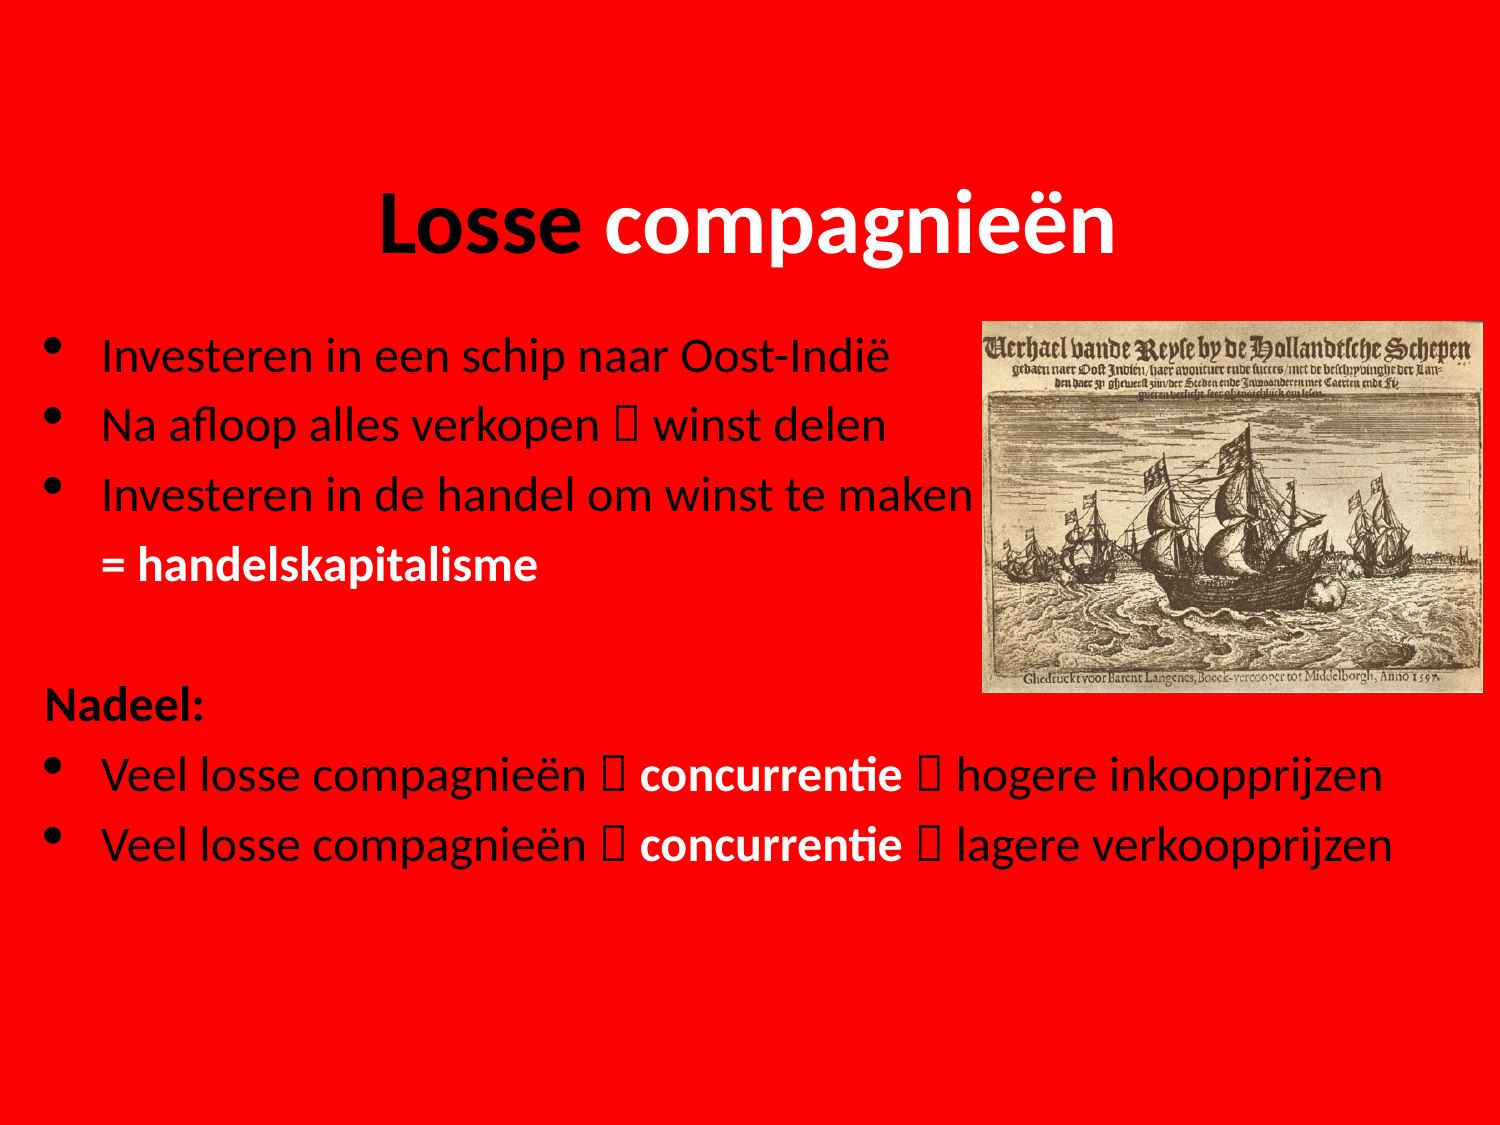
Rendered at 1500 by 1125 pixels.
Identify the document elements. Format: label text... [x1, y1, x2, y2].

picture [981, 321, 1483, 693]
title Losse compagnieën [277, 54, 1240, 314]
list Investeren in een schip naar Oost-Indië Na afloop alles verkopen  winst delen Investeren in de handel om winst te maken = handelskapitalisme Nadeel: Veel losse compagnieën  concurrentie  hogere inkoopprijzen Veel losse compagnieën  concurrentie  lagere verkoopprijzen [29, 314, 1500, 1000]
